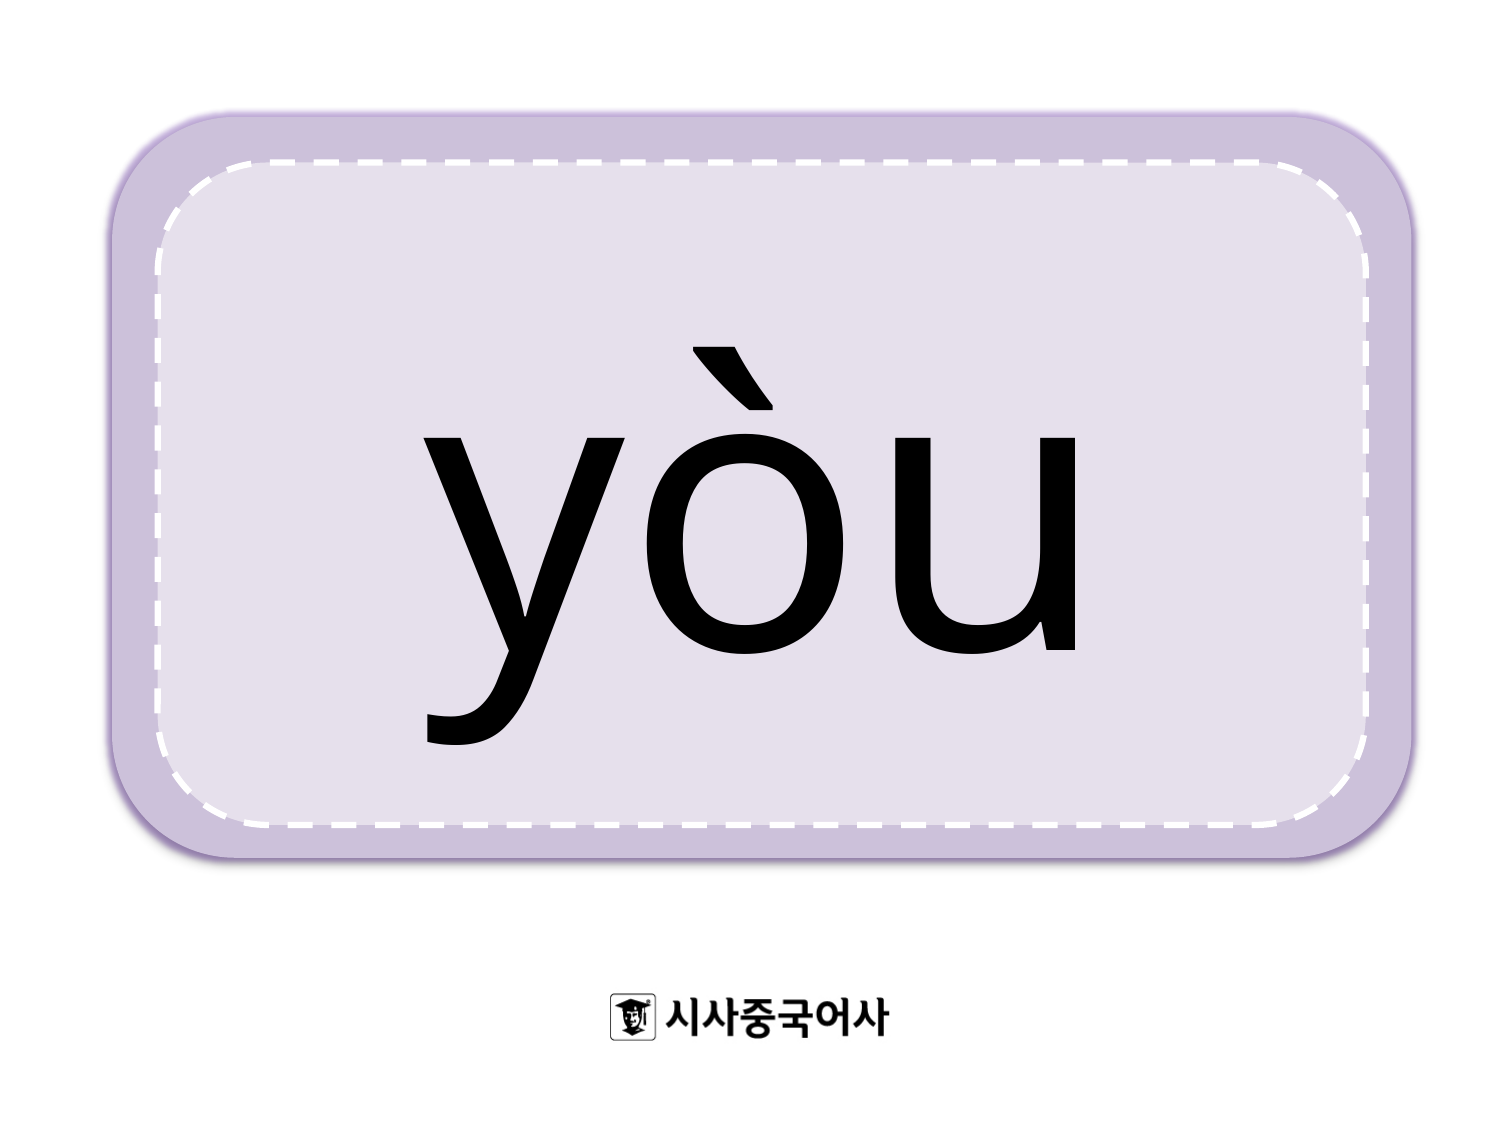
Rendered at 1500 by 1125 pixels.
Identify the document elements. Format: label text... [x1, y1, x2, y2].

picture [602, 987, 898, 1047]
text_box yòu [162, 160, 1371, 824]
